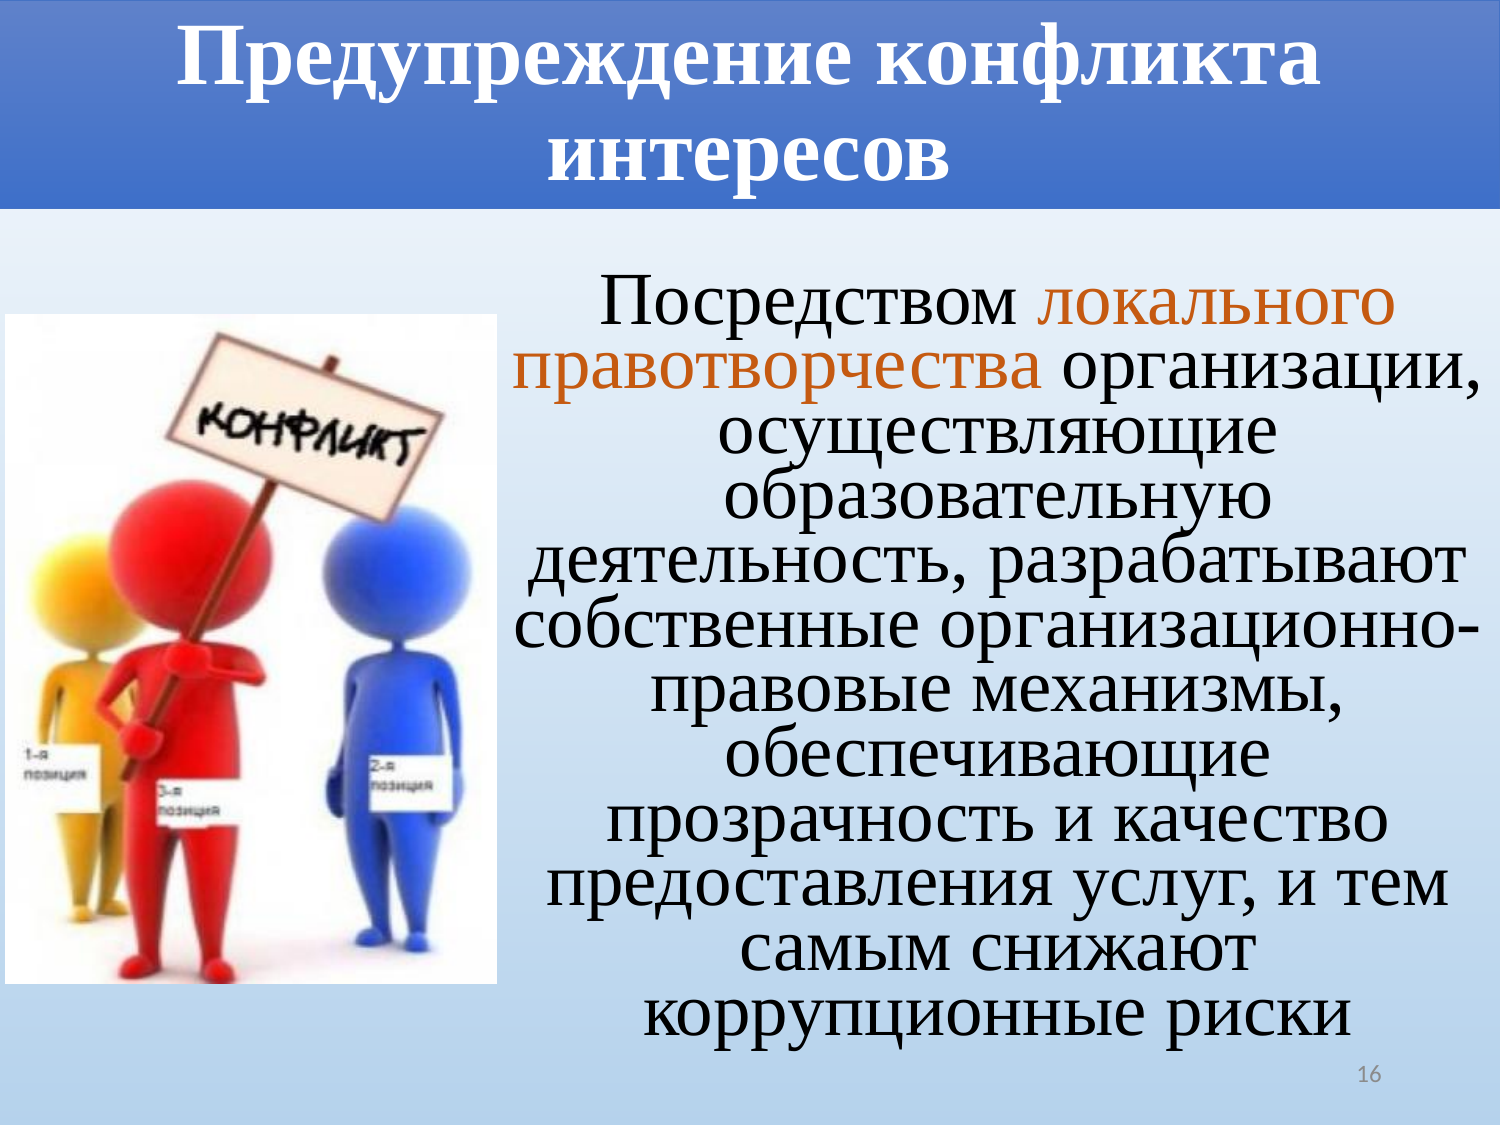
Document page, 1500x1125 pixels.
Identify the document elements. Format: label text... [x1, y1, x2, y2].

picture [5, 290, 497, 984]
slide_number 16 [1059, 1042, 1397, 1103]
title Предупреждение конфликта интересов [0, 0, 1500, 209]
list Посредством локального правотворчества организации, осуществляющие образовательную деятельность, разрабатывают собственные организационно-правовые механизмы, обеспечивающие прозрачность и качество предоставления услуг, и тем самым снижают коррупционные риски [496, 267, 1500, 1083]
